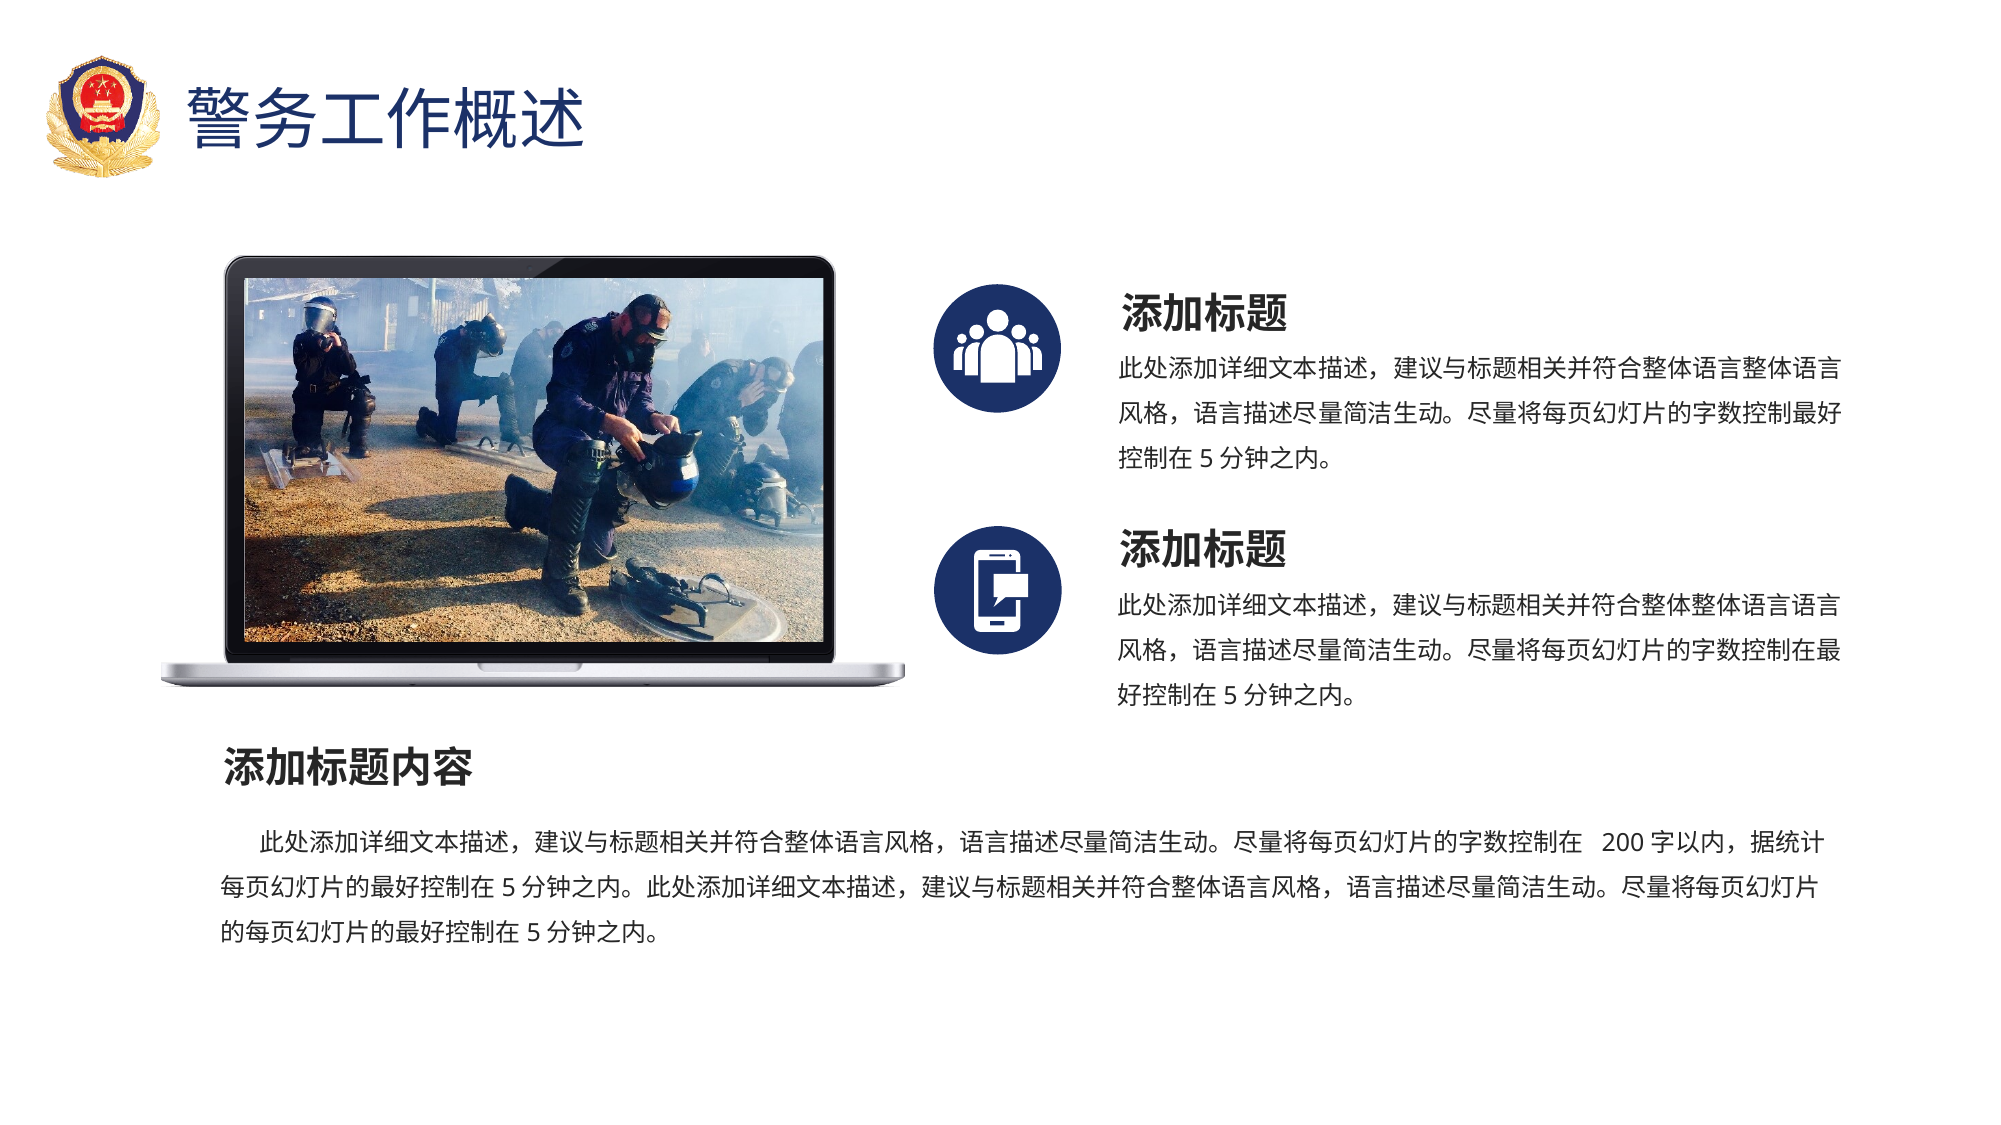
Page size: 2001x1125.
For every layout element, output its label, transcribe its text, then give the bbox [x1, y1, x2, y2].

text_box 此处添加详细文本描述，建议与标题相关并符合整体整体语言语言风格，语言描述尽量简洁生动。尽量将每页幻灯片的字数控制在最好控制在5分钟之内。 [1117, 574, 1862, 669]
text_box 添加标题 [1106, 278, 1426, 344]
picture [161, 255, 911, 687]
text_box 此处添加详细文本描述，建议与标题相关并符合整体语言风格，语言描述尽量简洁生动。尽量将每页幻灯片的字数控制在 200字以内，据统计每页幻灯片的最好控制在5分钟之内。此处添加详细文本描述，建议与标题相关并符合整体语言风格，语言描述尽量简洁生动。尽量将每页幻灯片的每页幻灯片的最好控制在5分钟之内。 [220, 811, 1839, 1000]
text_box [933, 284, 1061, 413]
text_box 添加标题 [1105, 515, 1425, 581]
text_box 此处添加详细文本描述，建议与标题相关并符合整体语言整体语言风格，语言描述尽量简洁生动。尽量将每页幻灯片的字数控制最好控制在5分钟之内。 [1118, 338, 1863, 432]
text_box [934, 526, 1062, 655]
text_box 添加标题内容 [208, 733, 705, 798]
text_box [32, 42, 825, 186]
